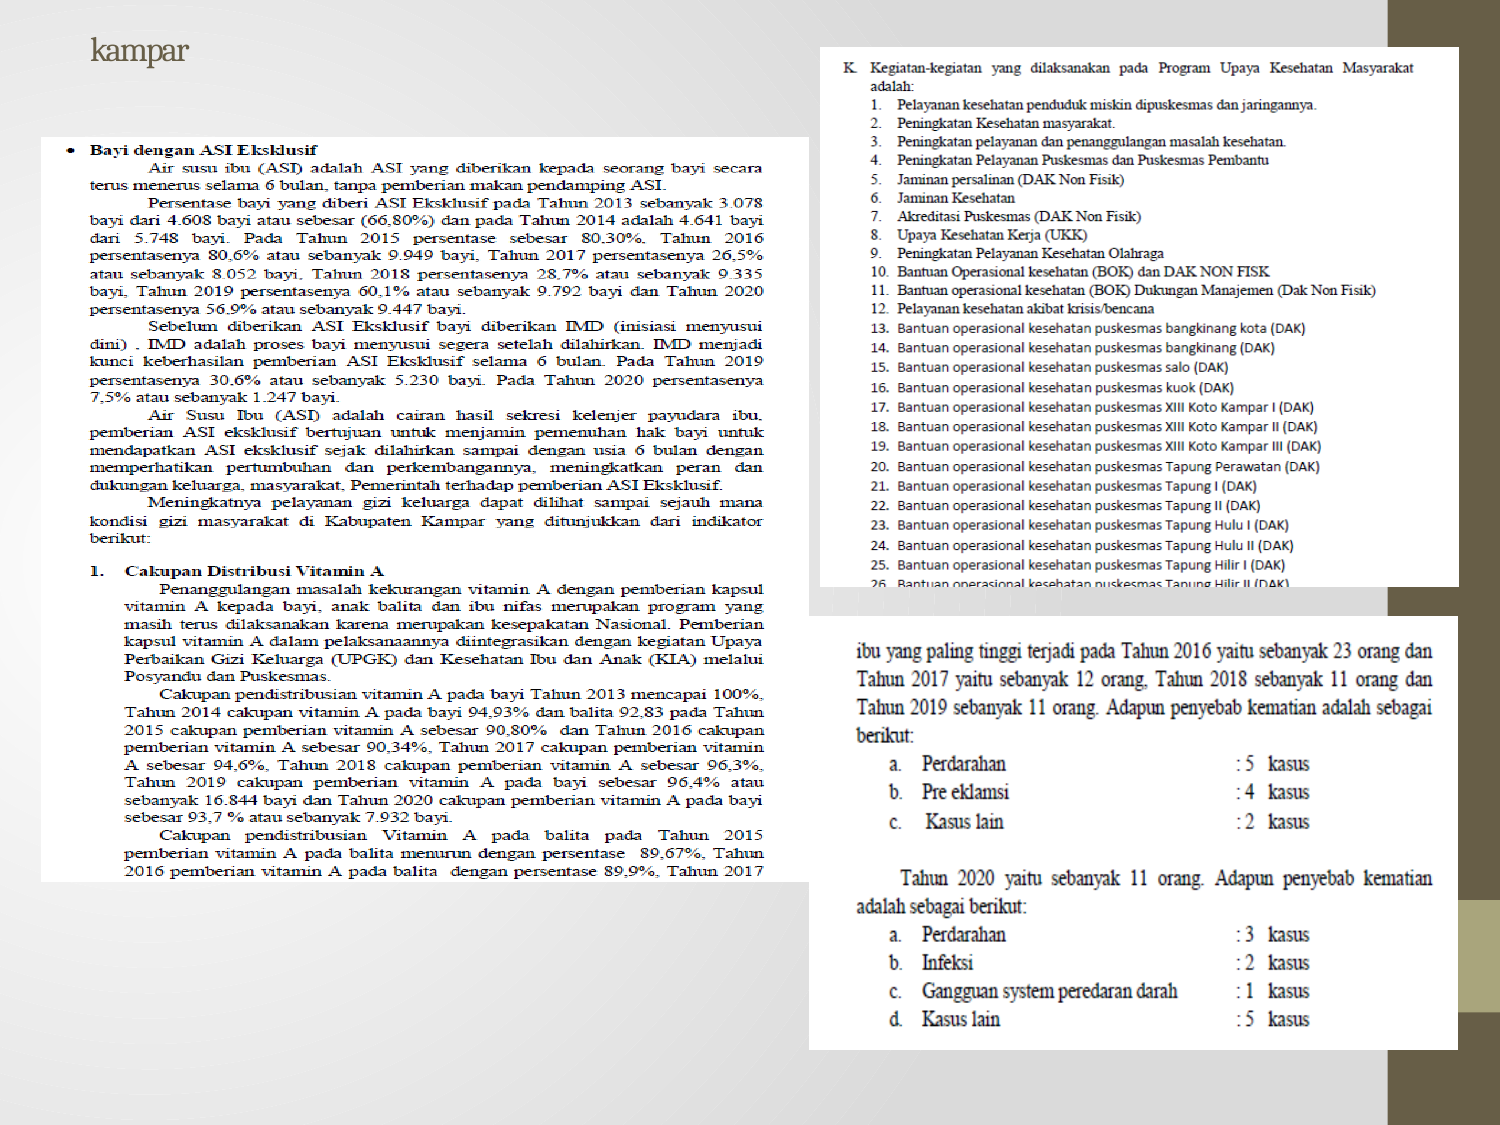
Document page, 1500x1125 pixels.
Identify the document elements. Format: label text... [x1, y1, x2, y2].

picture [40, 136, 1458, 1051]
title kampar [75, 19, 1247, 76]
picture [820, 47, 1460, 587]
